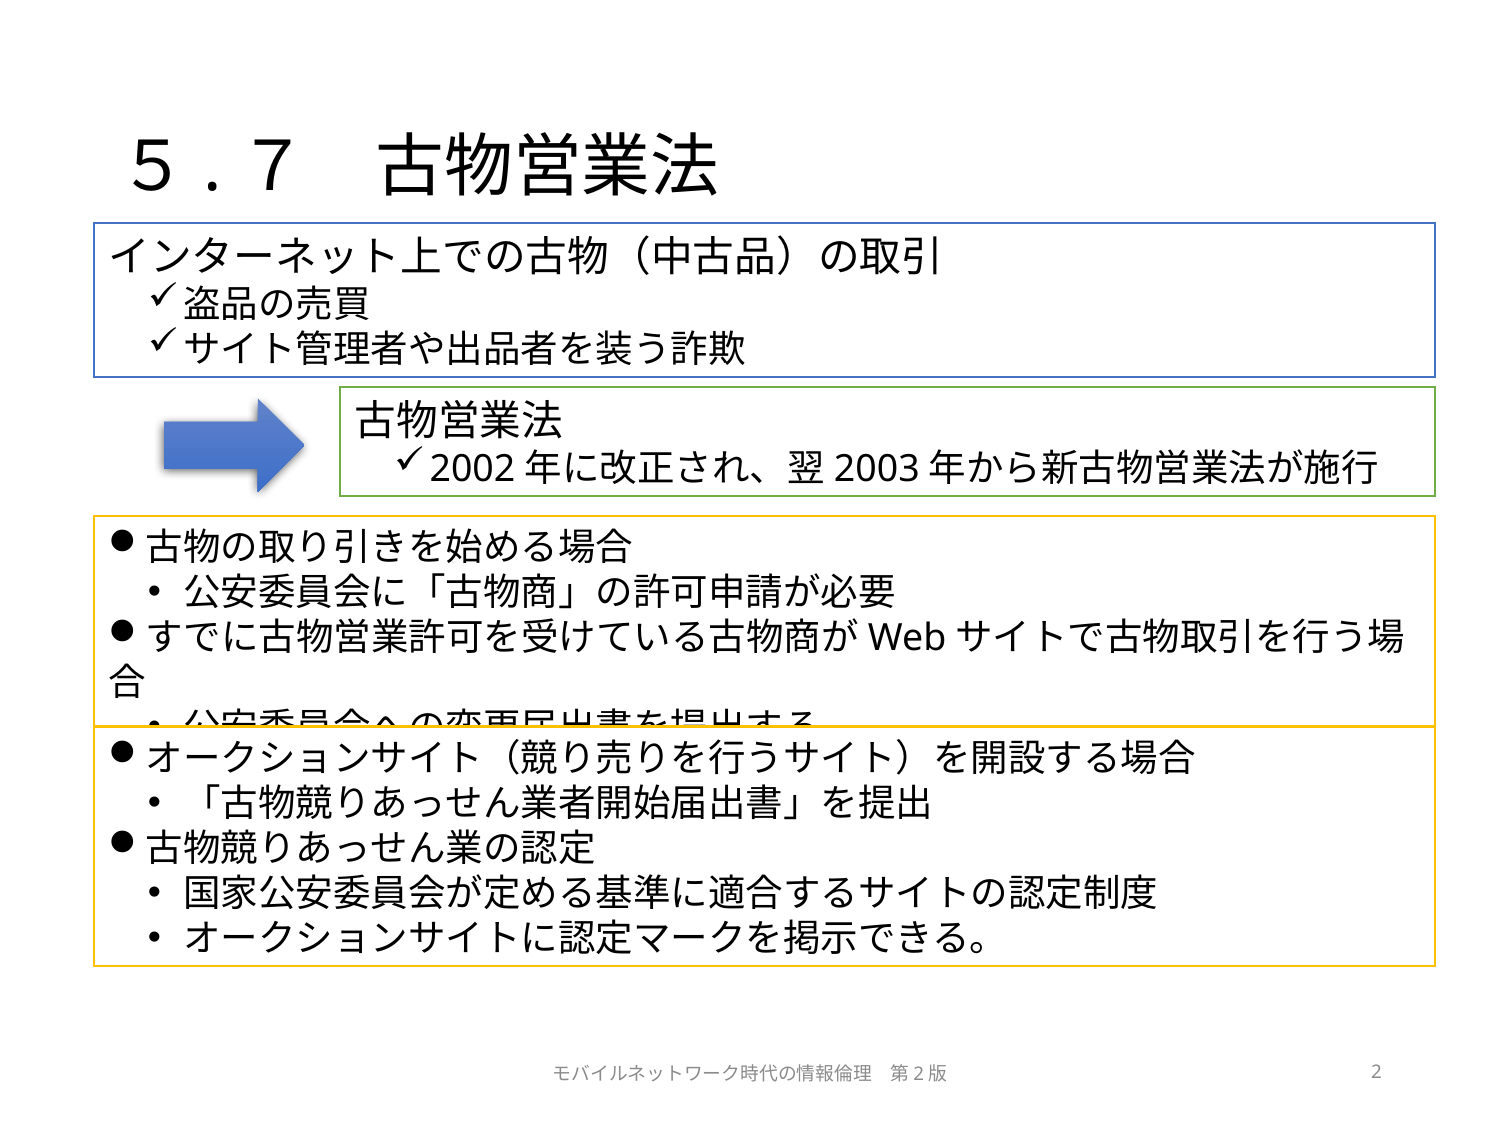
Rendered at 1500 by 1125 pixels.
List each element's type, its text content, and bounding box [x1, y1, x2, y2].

title ５.７ 古物営業法 [103, 59, 1397, 222]
footer モバイルネットワーク時代の情報倫理 第2版 [496, 1042, 1004, 1103]
text_box インターネット上での古物（中古品）の取引 盗品の売買 サイト管理者や出品者を装う詐欺 [93, 222, 1436, 378]
text_box 古物営業法 2002年に改正され、翌2003年から新古物営業法が施行 [339, 386, 1436, 497]
text_box 古物の取り引きを始める場合 公安委員会に「古物商」の許可申請が必要 すでに古物営業許可を受けている古物商がWebサイトで古物取引を行う場合 公安委員会への変更届出書を提出する。 [93, 515, 1436, 725]
text_box オークションサイト（競り売りを行うサイト）を開設する場合 「古物競りあっせん業者開始届出書」を提出 古物競りあっせん業の認定 国家公安委員会が定める基準に適合するサイトの認定制度 オークションサイトに認定マークを掲示できる。 [93, 725, 1436, 967]
text_box [164, 398, 305, 493]
slide_number 2 [1059, 1042, 1397, 1103]
